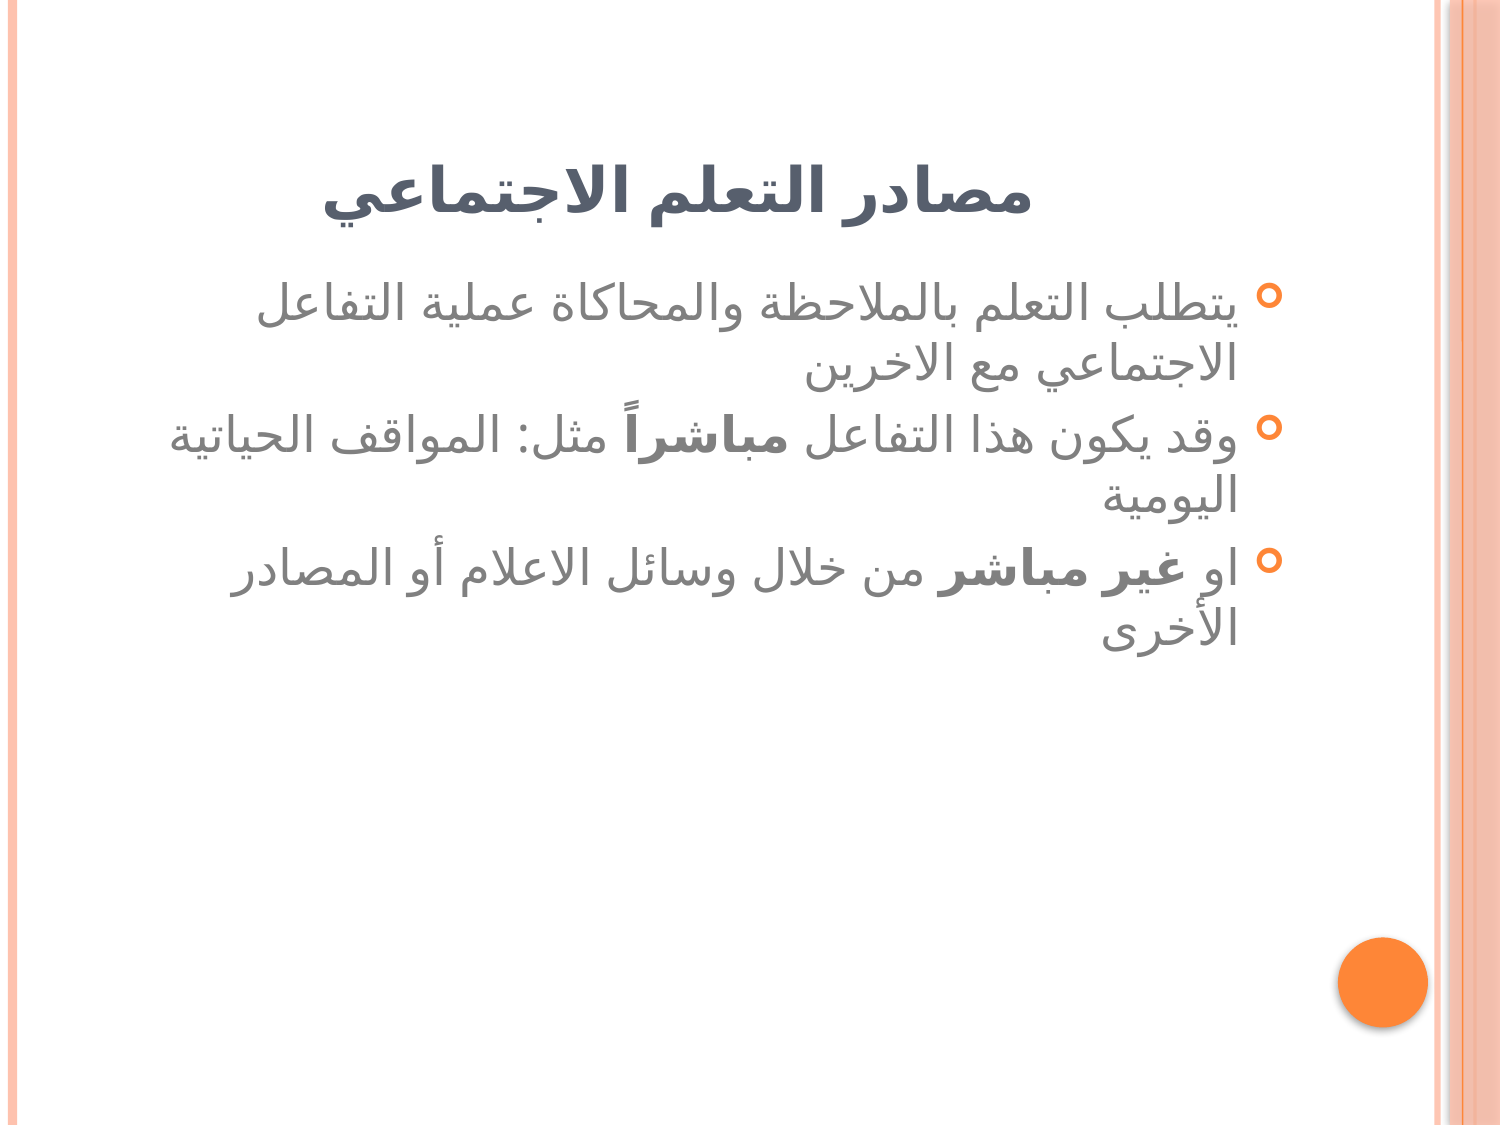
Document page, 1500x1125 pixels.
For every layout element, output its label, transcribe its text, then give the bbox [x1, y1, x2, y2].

list يتطلب التعلم بالملاحظة والمحاكاة عملية التفاعل الاجتماعي مع الاخرين وقد يكون هذا التفاعل مباشراً مثل: المواقف الحياتية اليومية او غير مباشر من خلال وسائل الاعلام أو المصادر الأخرى [75, 262, 1300, 1062]
title مصادر التعلم الاجتماعي [75, 45, 1300, 233]
